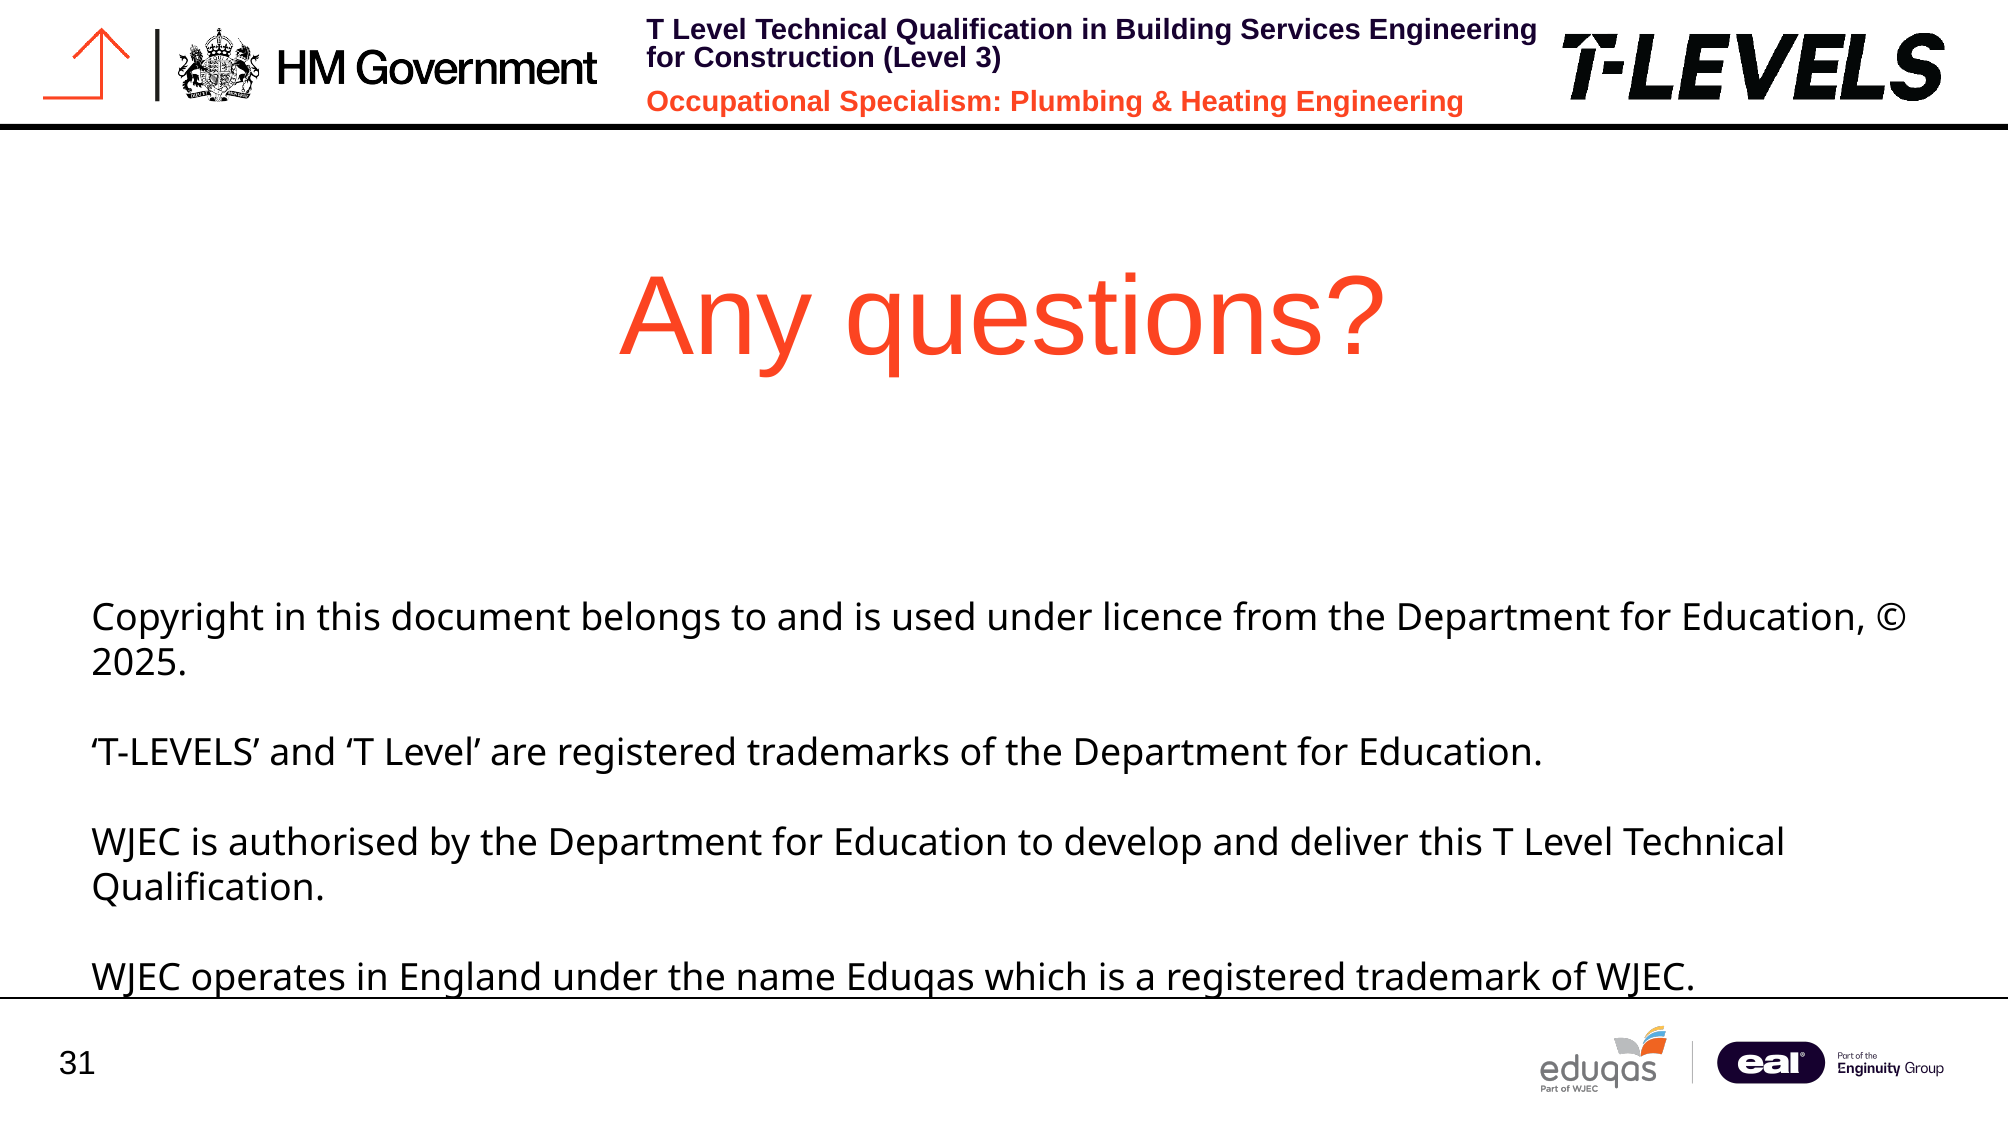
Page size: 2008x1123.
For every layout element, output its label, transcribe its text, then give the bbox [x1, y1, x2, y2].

picture [155, 28, 597, 102]
picture [38, 27, 136, 100]
text_box Copyright in this document belongs to and is used under licence from the Department for Education, © 2025. ‘T-LEVELS’ and ‘T Level’ are registered trademarks of the Department for Education. WJEC is authorised by the Department for Education to develop and deliver this T Level Technical Qualification. WJEC operates in England under the name Eduqas which is a registered trademark of WJEC. [76, 585, 1932, 1006]
picture [1543, 25, 1964, 108]
text_box Any questions? [590, 234, 1418, 385]
picture [1535, 1021, 1949, 1097]
